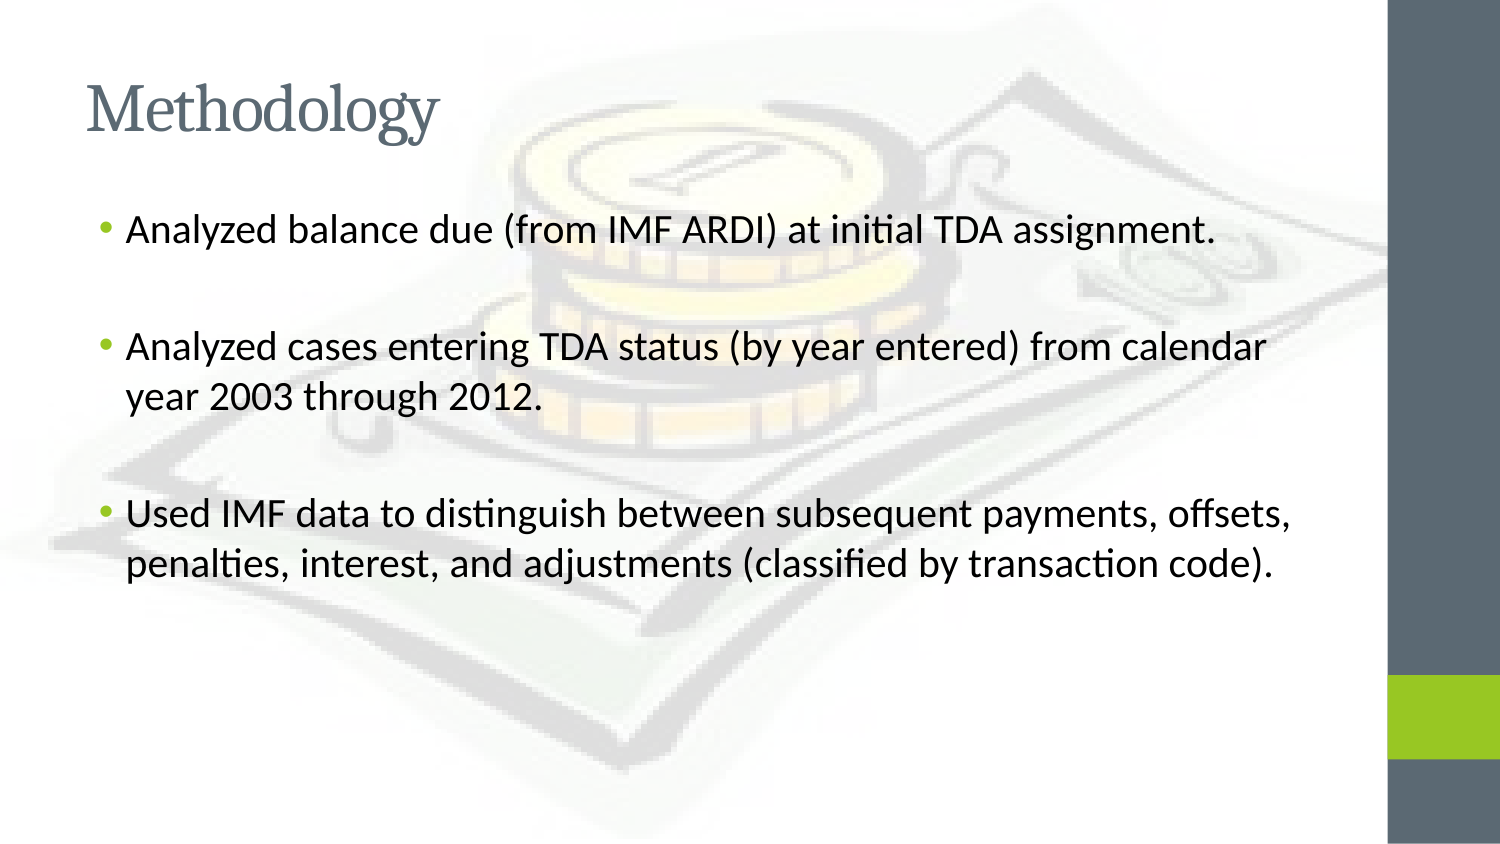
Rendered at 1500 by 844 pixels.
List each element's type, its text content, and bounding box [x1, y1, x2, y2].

list Analyzed balance due (from IMF ARDI) at initial TDA assignment. Analyzed cases entering TDA status (by year entered) from calendar year 2003 through 2012. Used IMF data to distinguish between subsequent payments, offsets, penalties, interest, and adjustments (classified by transaction code). [75, 196, 1325, 788]
title Methodology [75, 33, 1325, 175]
